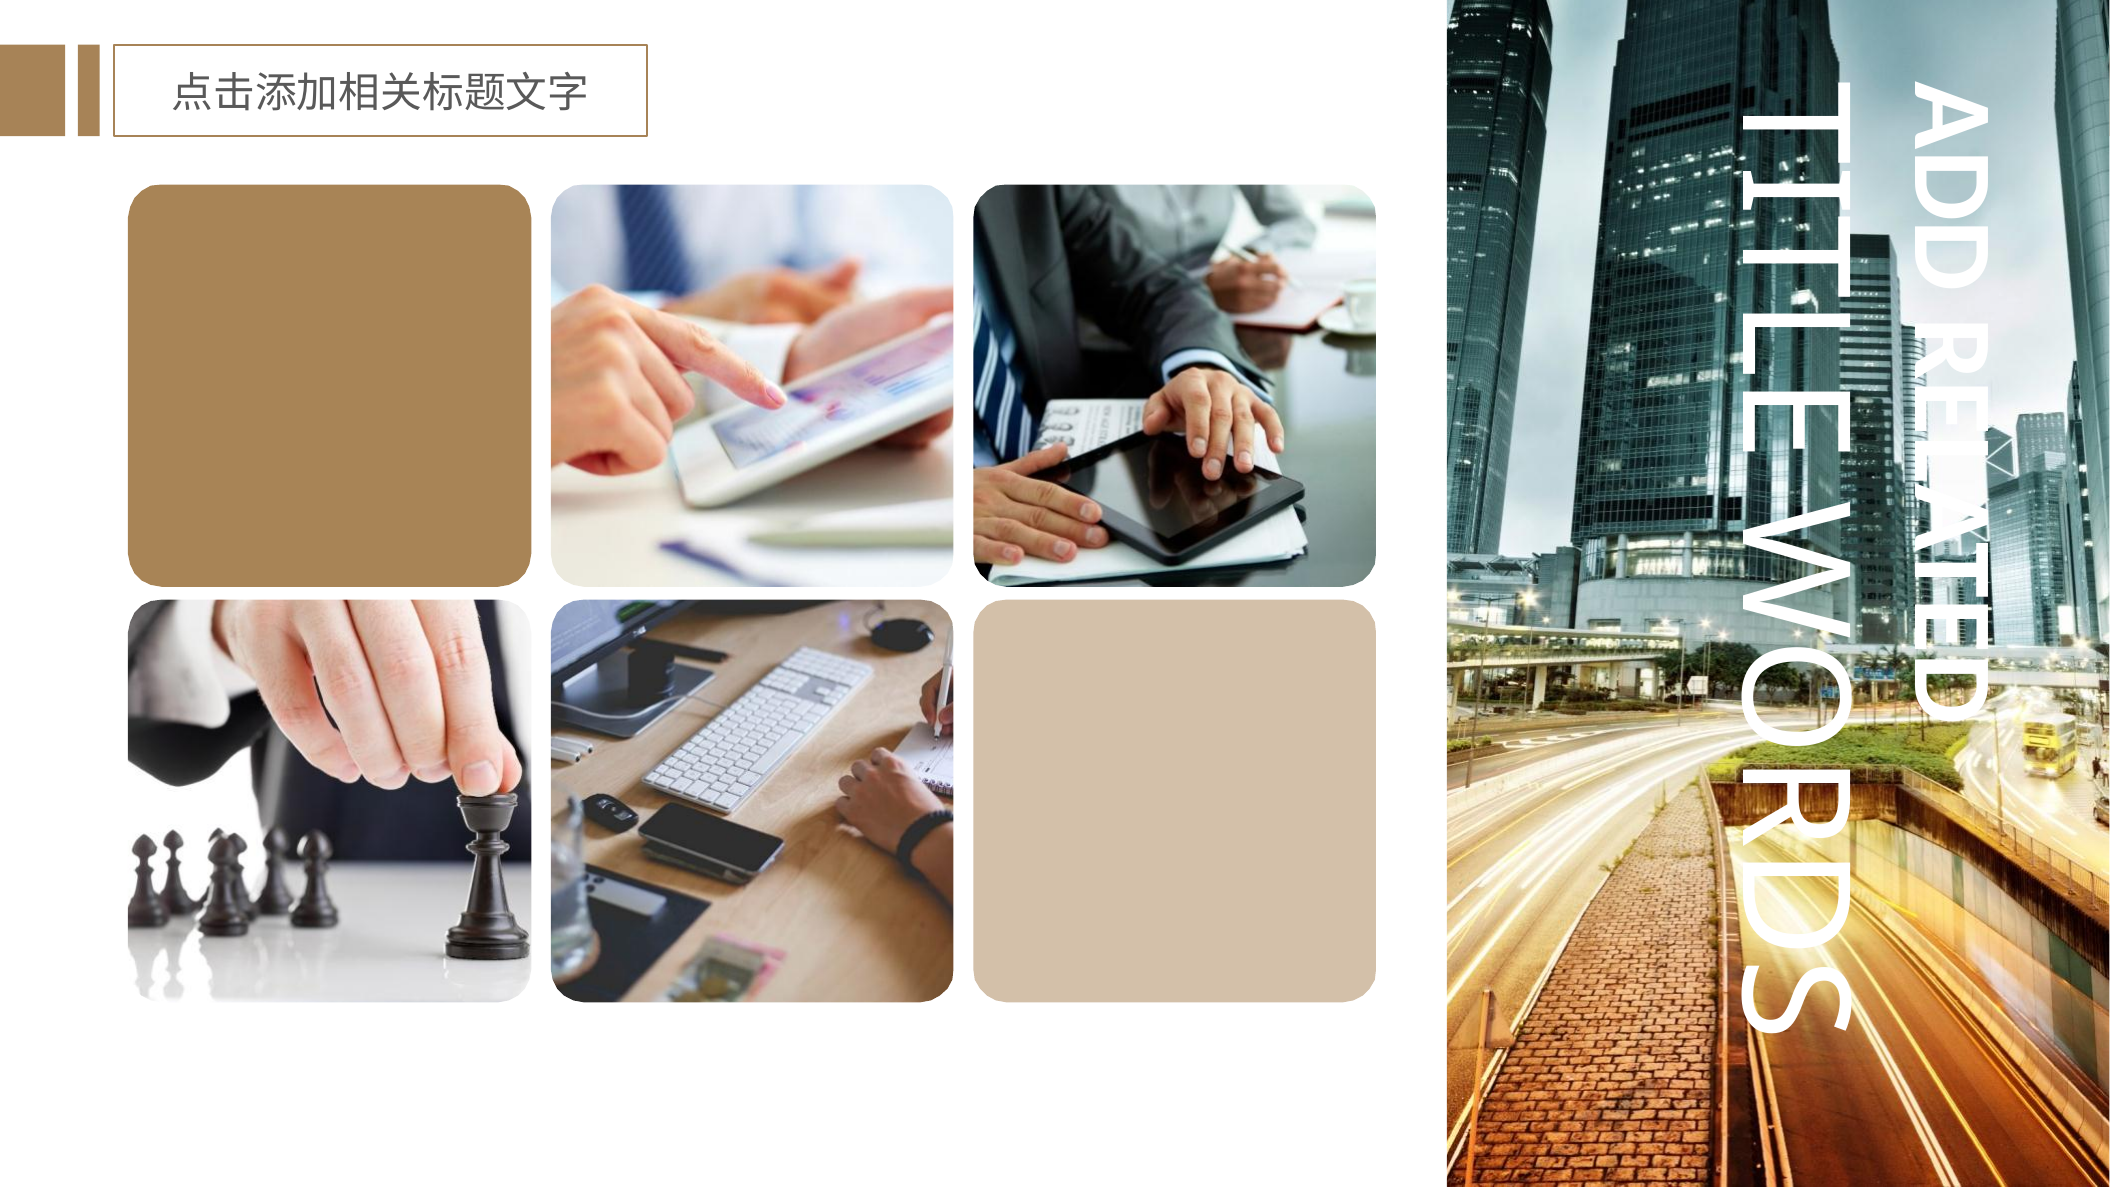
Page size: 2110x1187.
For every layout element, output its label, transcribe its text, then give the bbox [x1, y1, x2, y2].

text_box [1446, 0, 2110, 1187]
text_box [127, 184, 532, 587]
text_box 点击添加相关标题文字 [135, 44, 625, 137]
text_box [550, 599, 954, 1003]
text_box [550, 184, 954, 587]
text_box [973, 184, 1376, 587]
text_box ADD RELATED TITLE WORDS [1705, 66, 2036, 1107]
text_box [973, 599, 1376, 1003]
text_box [127, 599, 532, 1003]
